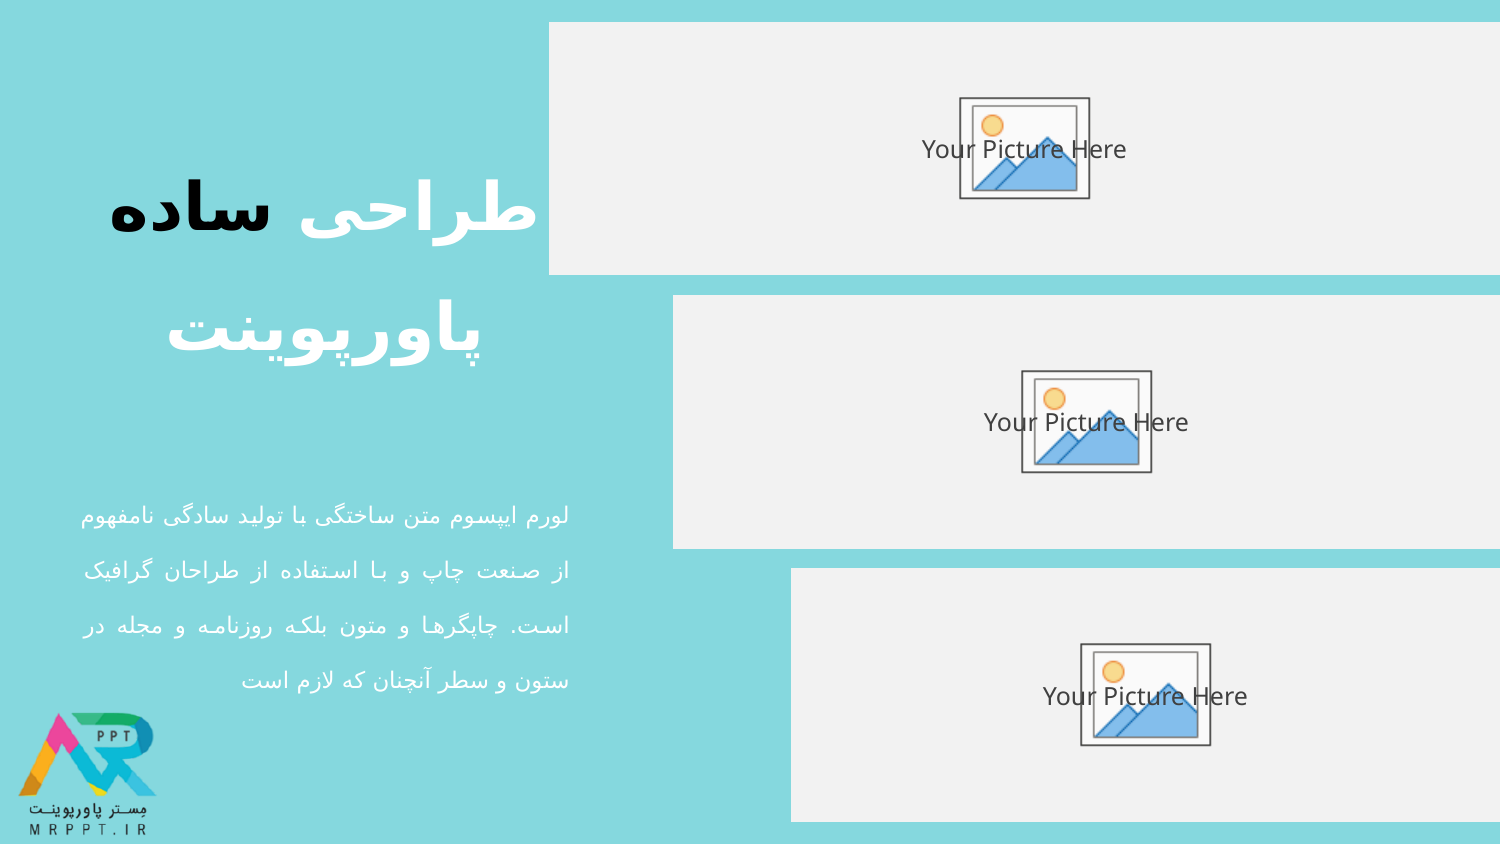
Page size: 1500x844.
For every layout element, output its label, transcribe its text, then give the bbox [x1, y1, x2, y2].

text_box طراحی ساده پاورپوینت [76, 116, 573, 372]
text_box لورم ایپسوم متن ساختگی با تولید سادگی نامفهوم از صنعت چاپ و با استفاده از طراحان گرافیک است. چاپگرها و متون بلکه روزنامه و مجله در ستون و سطر آنچنان که لازم است [64, 466, 585, 701]
picture [0, 705, 173, 844]
picture [548, 21, 1500, 276]
picture [791, 568, 1500, 823]
picture [672, 294, 1500, 550]
